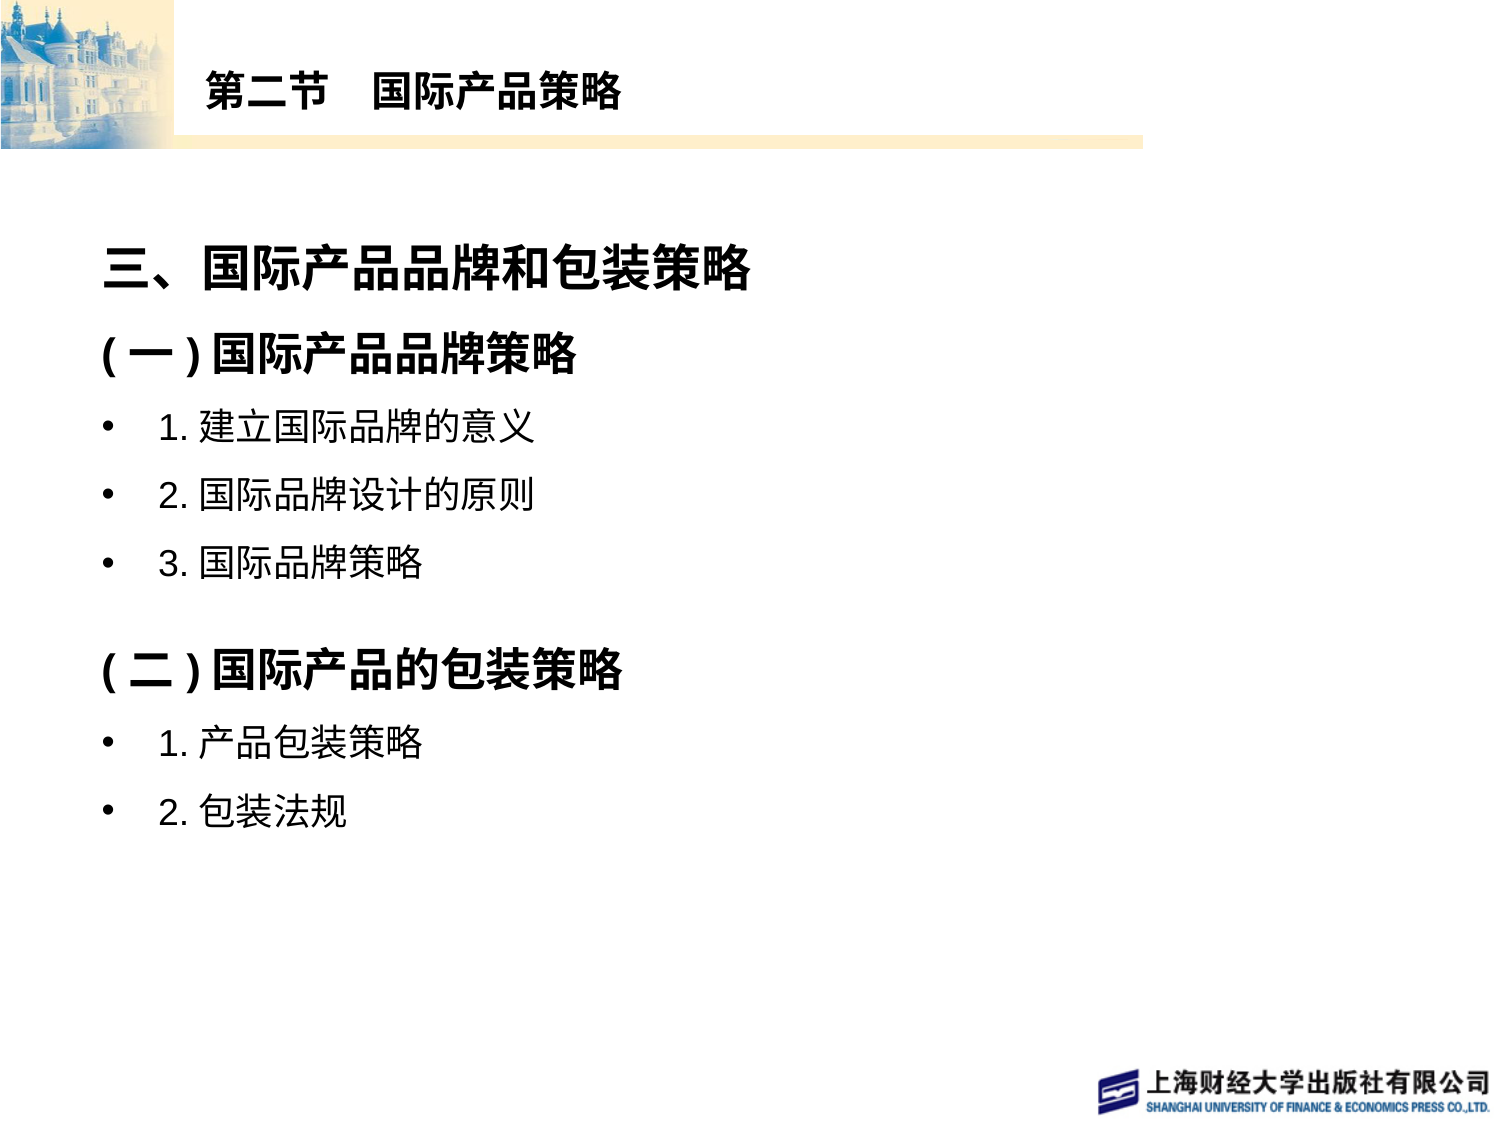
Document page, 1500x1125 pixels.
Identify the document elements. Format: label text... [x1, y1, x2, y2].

list 三、国际产品品牌和包装策略 (一)国际产品品牌策略 1.建立国际品牌的意义 2.国际品牌设计的原则 3.国际品牌策略 (二)国际产品的包装策略 1.产品包装策略 2.包装法规 [86, 207, 1425, 1071]
title 第二节 国际产品策略 [189, 36, 1262, 143]
picture [0, 0, 1143, 149]
picture [1097, 1065, 1494, 1120]
